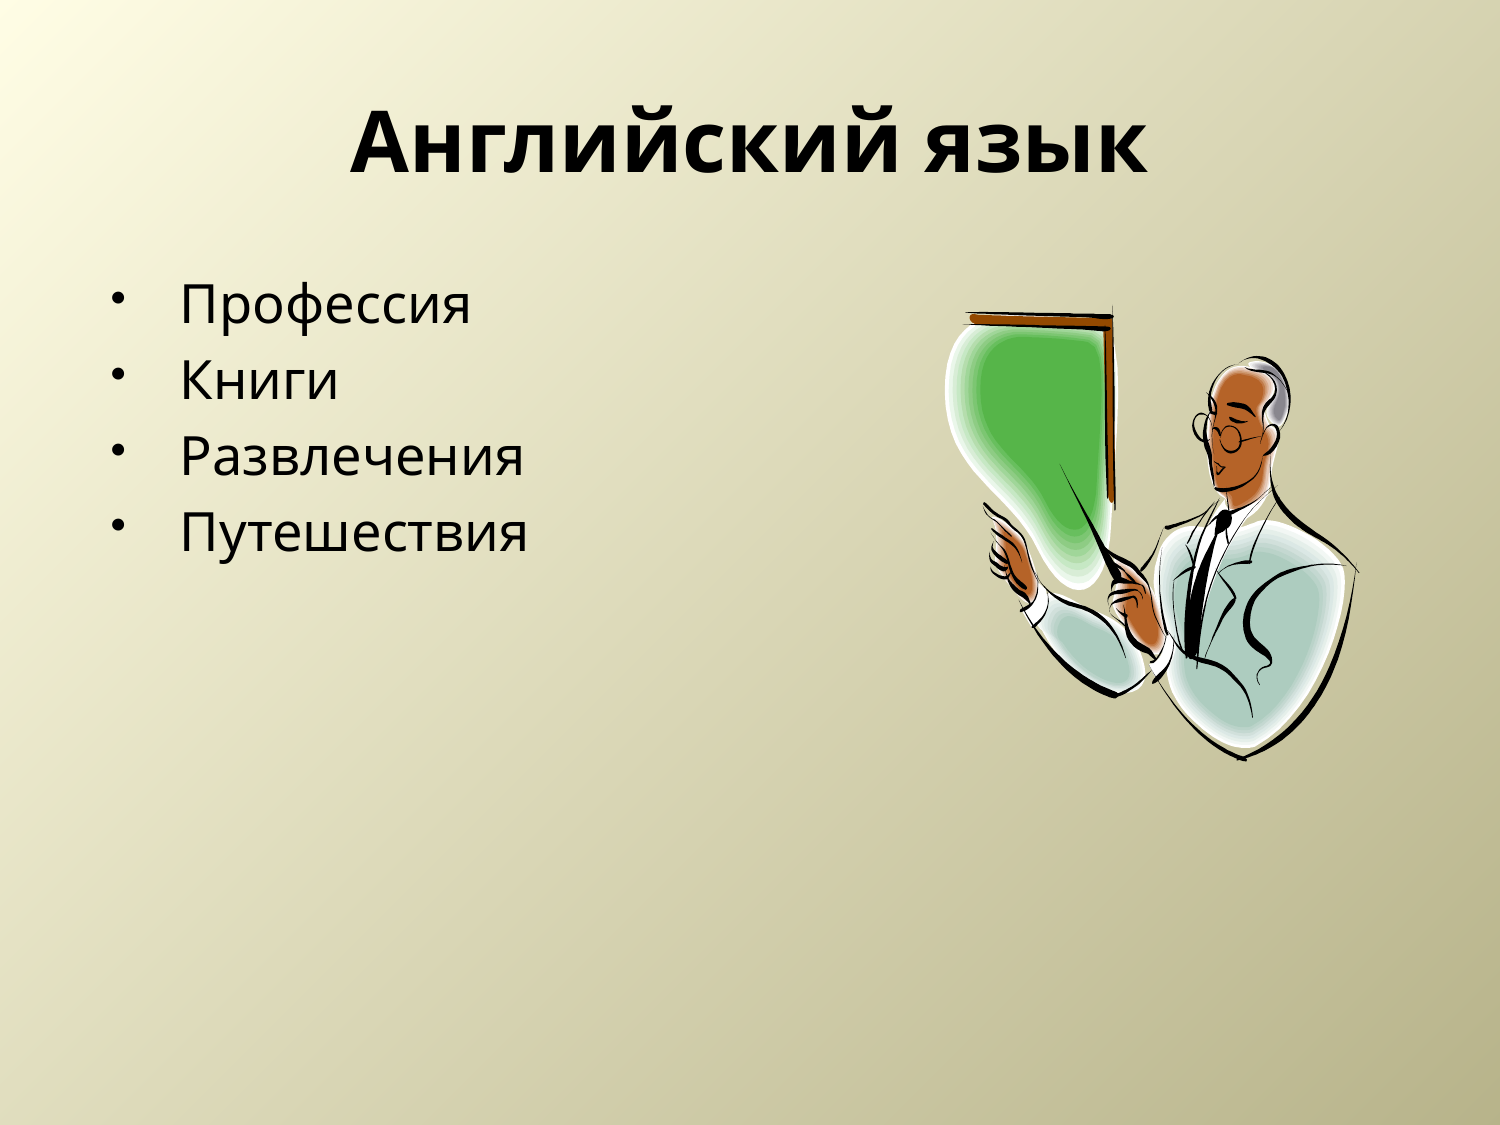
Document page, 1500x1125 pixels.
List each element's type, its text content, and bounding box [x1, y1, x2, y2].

list Профессия Книги Развлечения Путешествия [75, 262, 738, 1005]
title Английский язык [75, 45, 1425, 233]
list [943, 304, 1360, 763]
